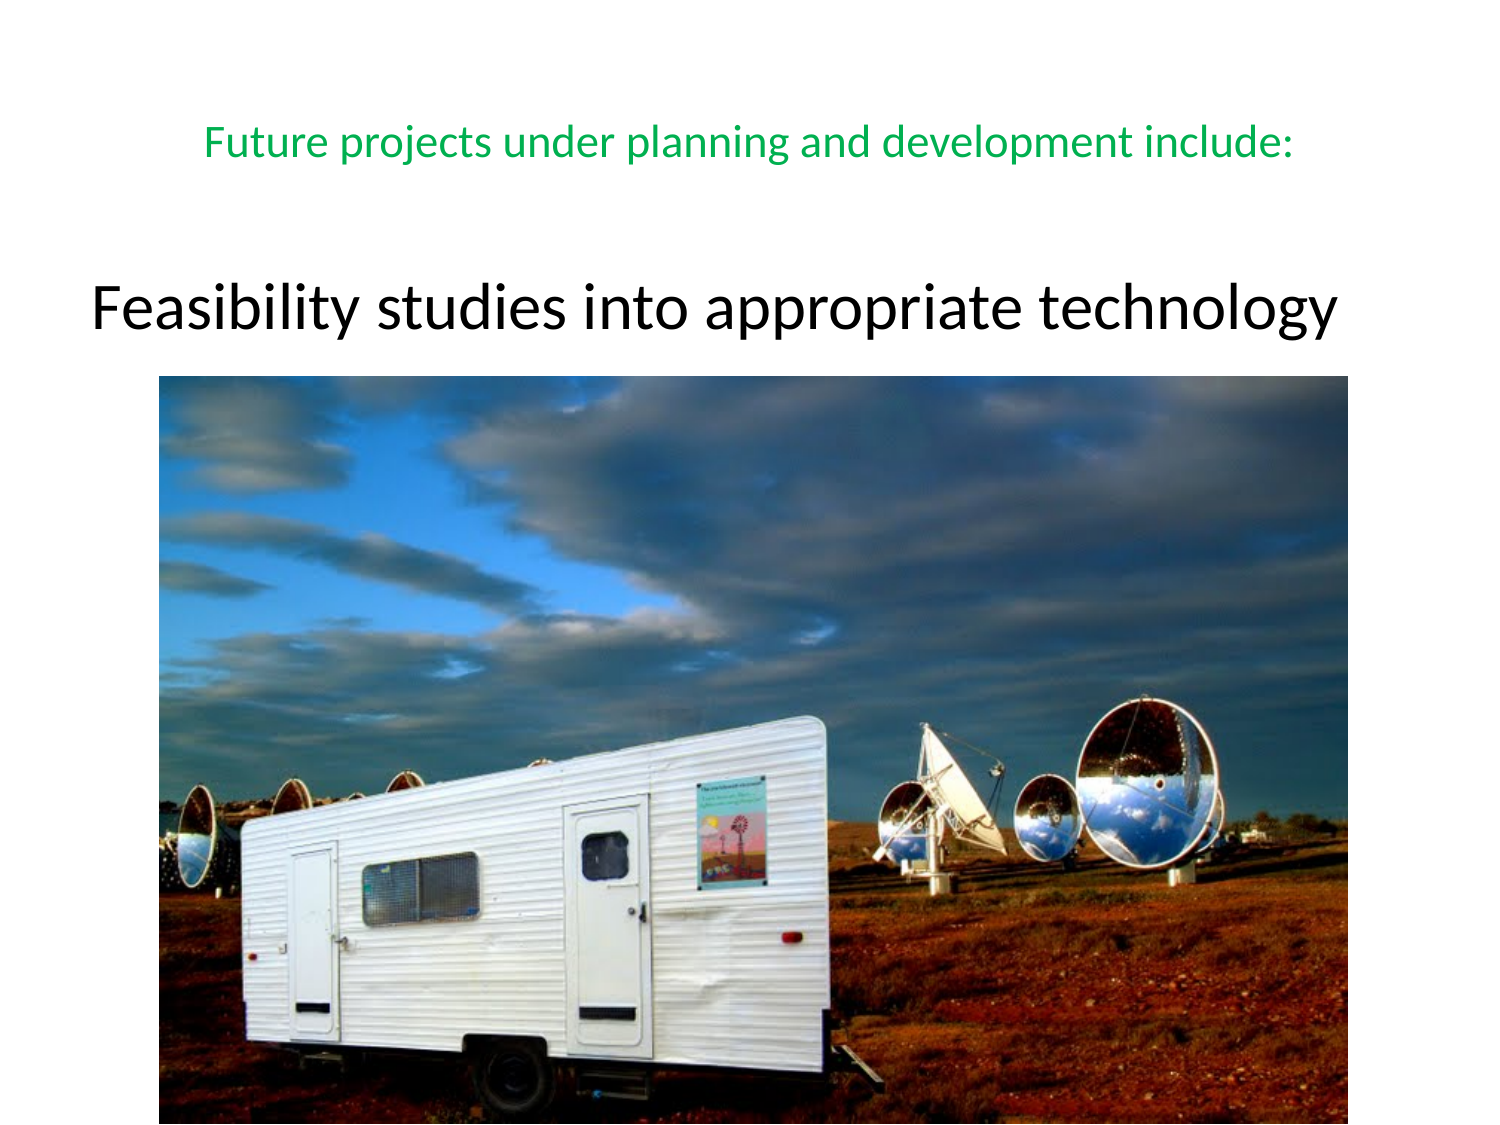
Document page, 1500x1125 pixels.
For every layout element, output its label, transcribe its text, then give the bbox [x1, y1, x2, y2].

list Feasibility studies into appropriate technology [76, 255, 1427, 378]
title Future projects under planning and development include: [75, 45, 1425, 233]
picture [159, 375, 1349, 1124]
